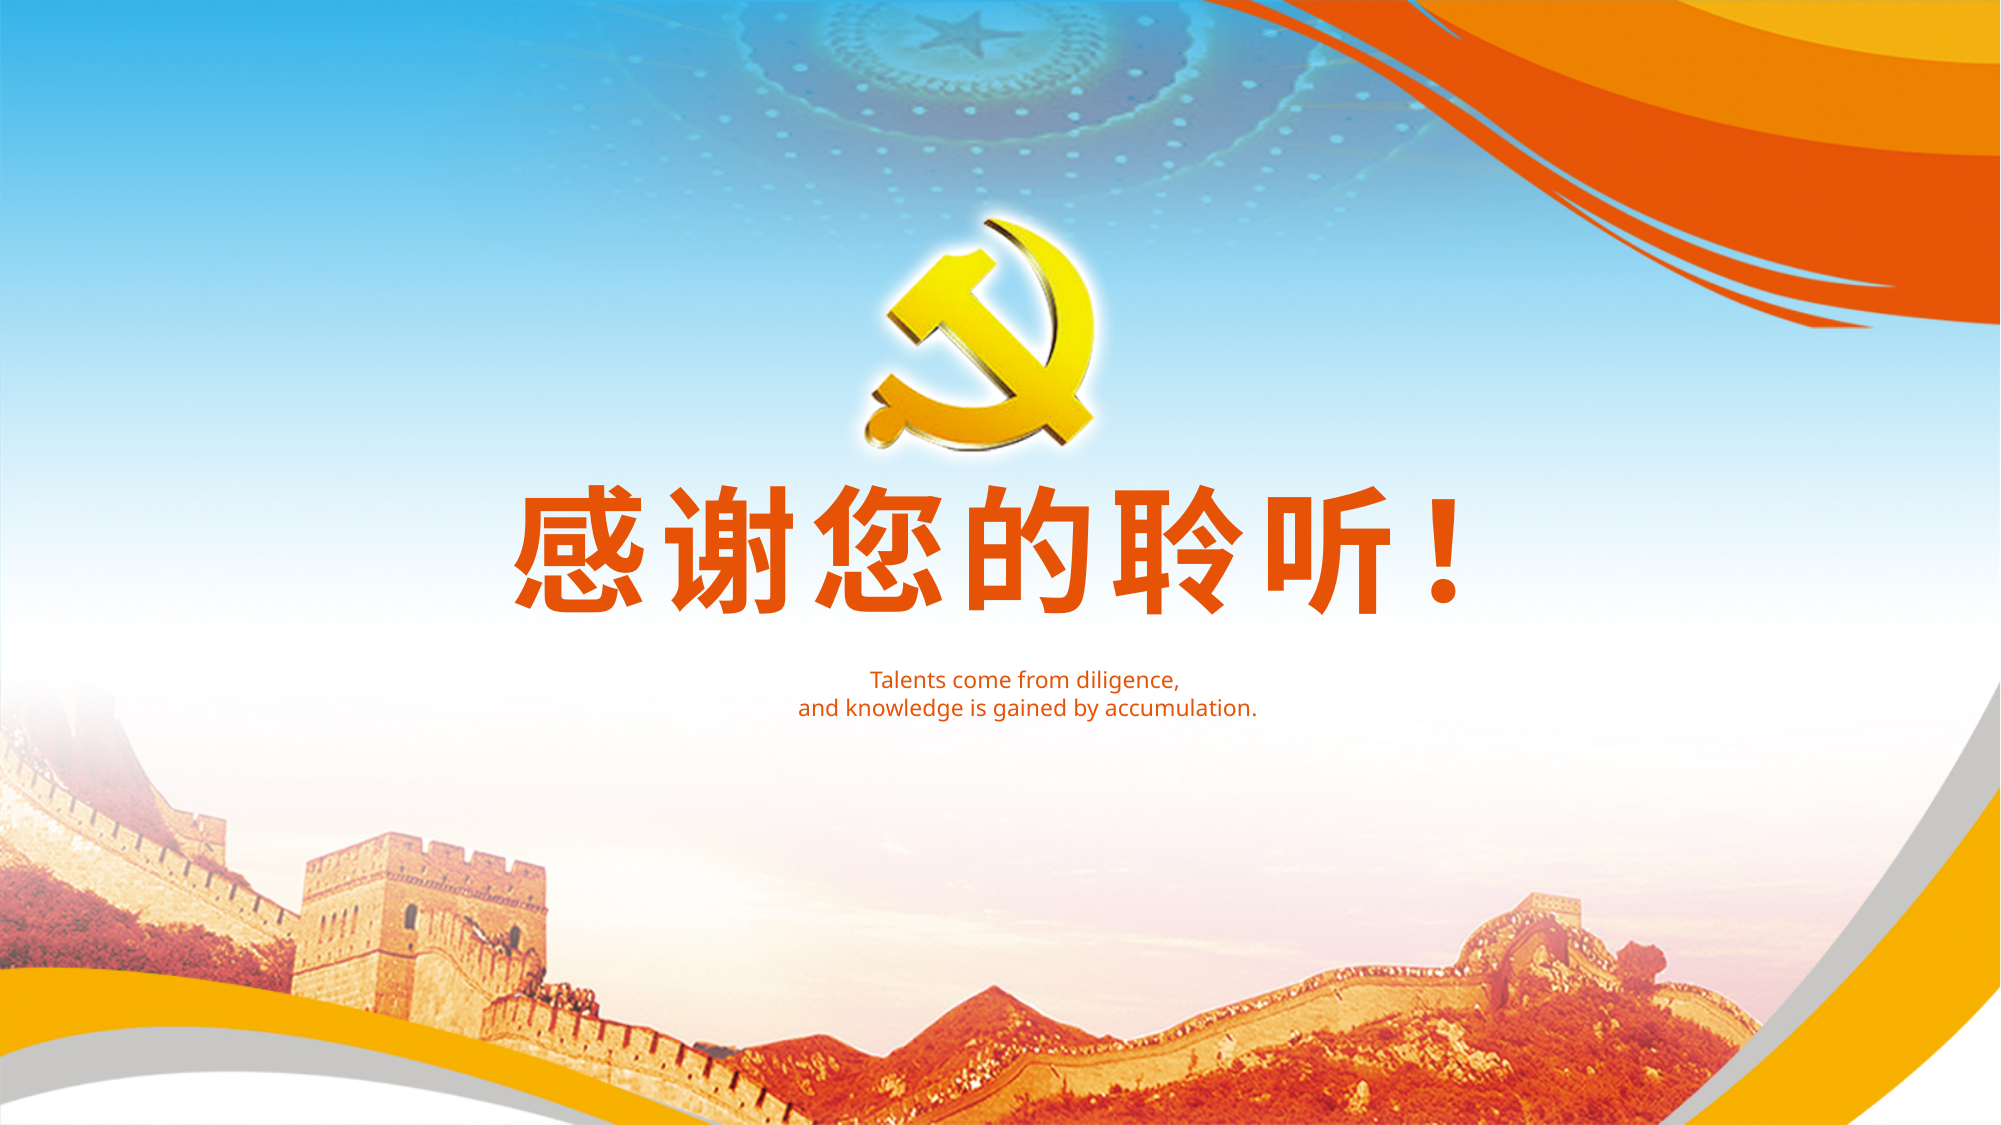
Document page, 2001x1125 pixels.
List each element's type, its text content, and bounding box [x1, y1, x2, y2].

text_box Talents come from diligence, and knowledge is gained by accumulation. [628, 658, 1428, 728]
text_box 感谢您的聆听！ [495, 483, 1676, 637]
picture [0, 0, 2001, 1125]
